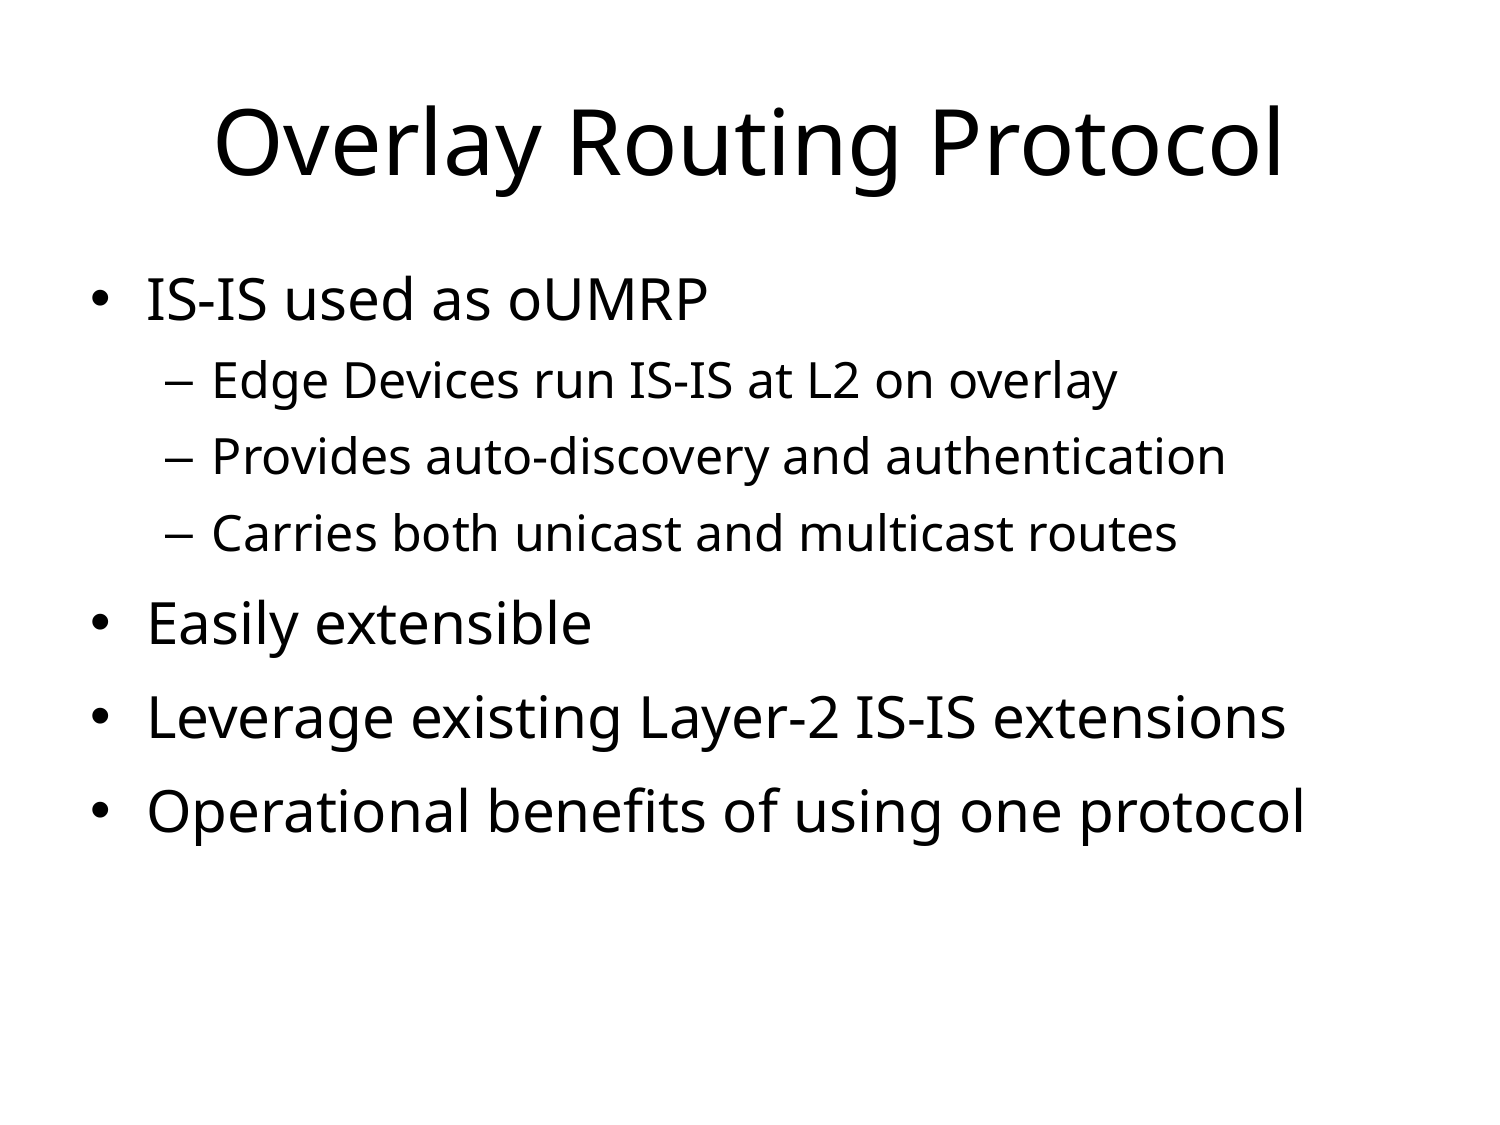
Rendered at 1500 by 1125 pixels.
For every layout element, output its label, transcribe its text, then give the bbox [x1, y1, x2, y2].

list IS-IS used as oUMRP Edge Devices run IS-IS at L2 on overlay Provides auto-discovery and authentication Carries both unicast and multicast routes Easily extensible Leverage existing Layer-2 IS-IS extensions Operational benefits of using one protocol [75, 262, 1425, 1005]
title Overlay Routing Protocol [75, 45, 1425, 233]
